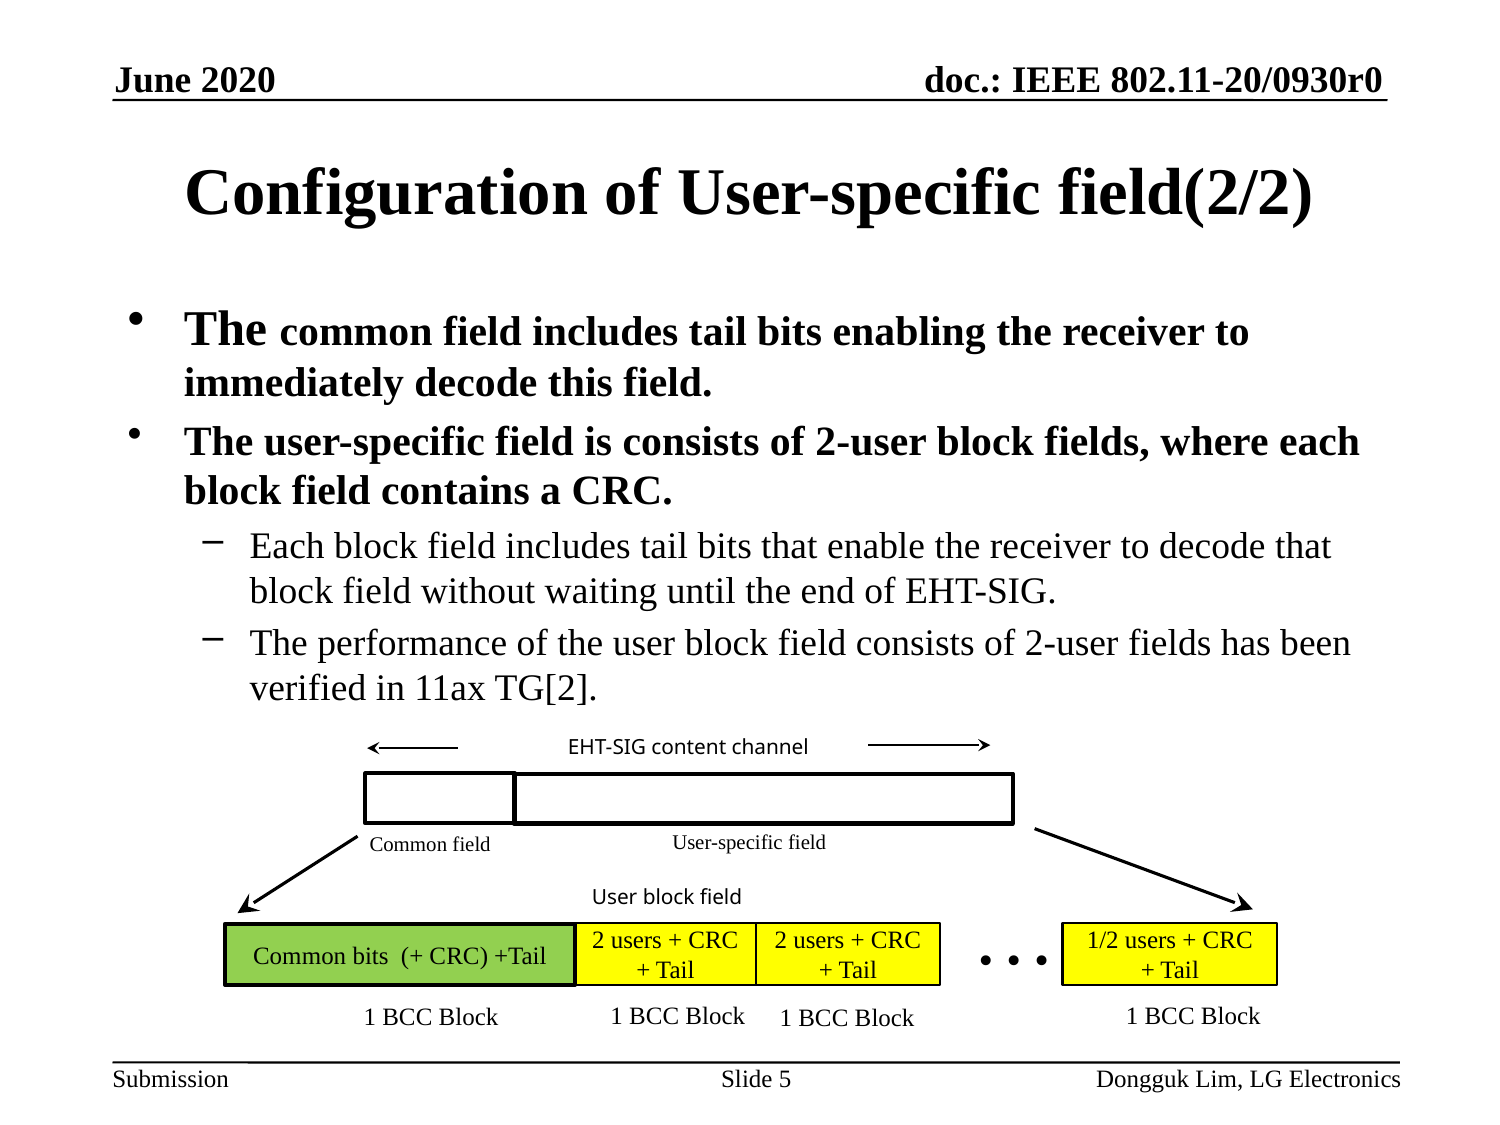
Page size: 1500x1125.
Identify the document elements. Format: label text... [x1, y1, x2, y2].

title Configuration of User-specific field(2/2) [112, 112, 1388, 263]
slide_number Slide 5 [712, 1061, 800, 1093]
footer Dongguk Lim, LG Electronics [1092, 1061, 1402, 1093]
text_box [224, 725, 1278, 1040]
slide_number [114, 54, 278, 101]
list The common field includes tail bits enabling the receiver to immediately decode this field. The user-specific field is consists of 2-user block fields, where each block field contains a CRC. Each block field includes tail bits that enable the receiver to decode that block field without waiting until the end of EHT-SIG. The performance of the user block field consists of 2-user fields has been verified in 11ax TG[2]. [112, 287, 1388, 1000]
